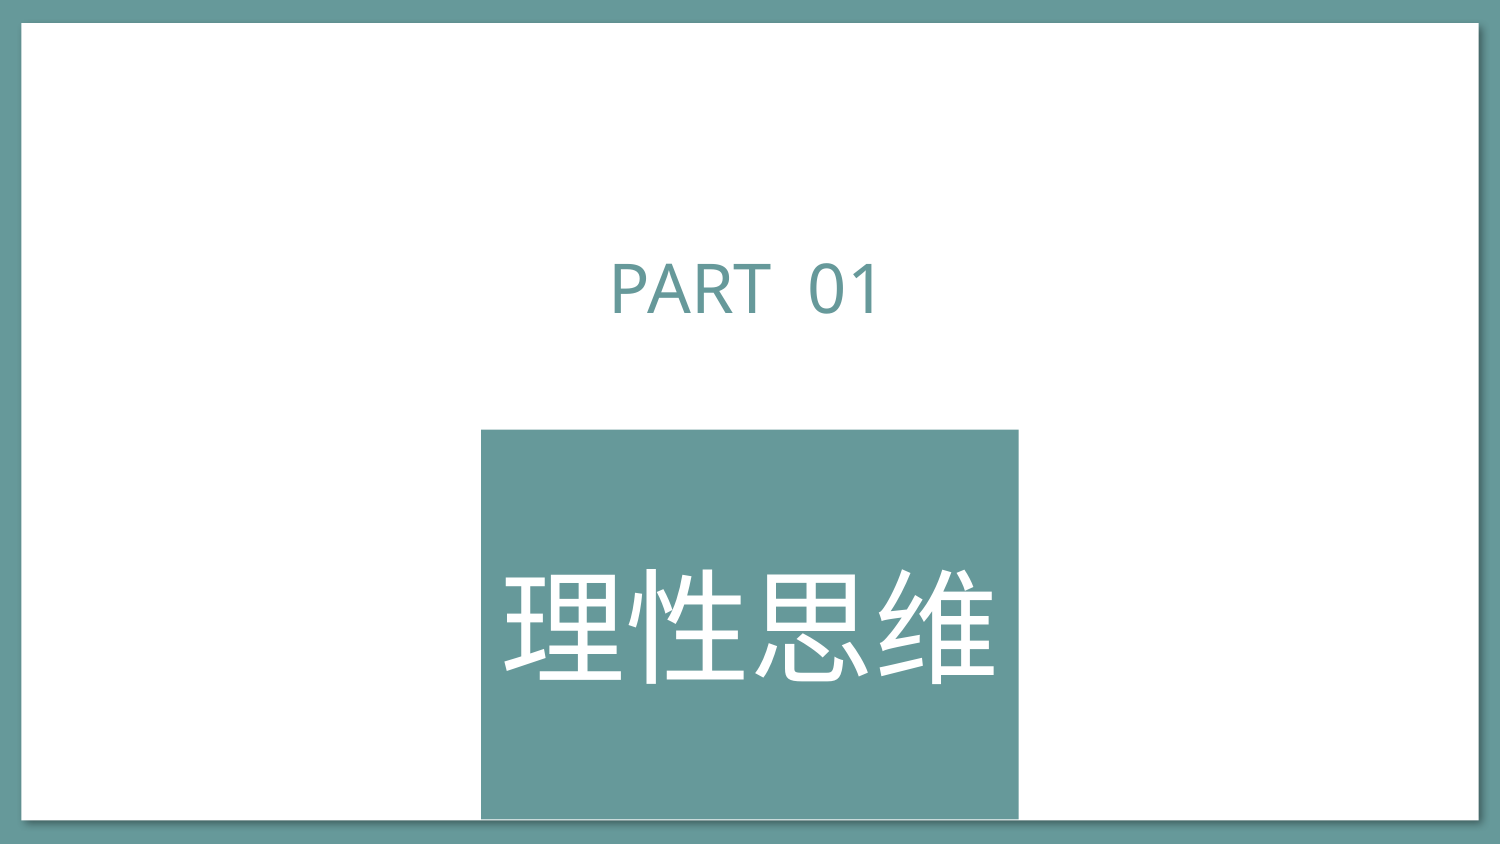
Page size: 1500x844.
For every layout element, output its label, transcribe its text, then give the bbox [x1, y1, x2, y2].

text_box 理性思维 [478, 578, 1022, 671]
text_box [479, 428, 1021, 578]
text_box PART 01 [563, 237, 932, 324]
text_box [479, 671, 1021, 821]
